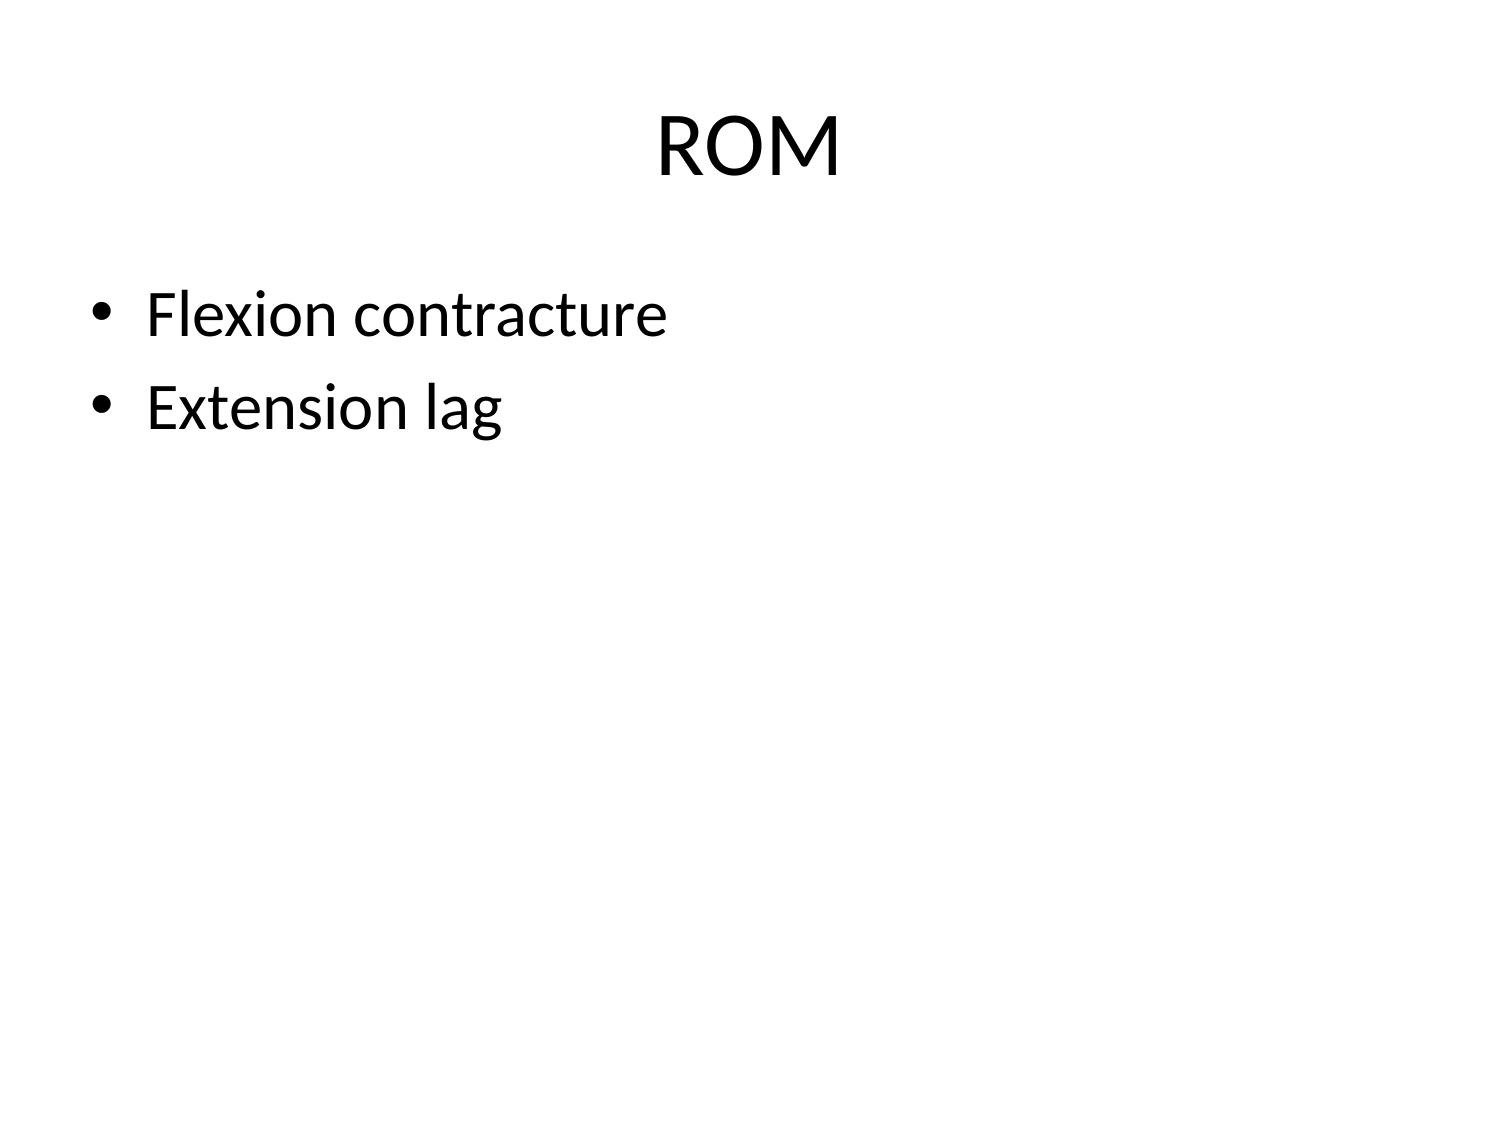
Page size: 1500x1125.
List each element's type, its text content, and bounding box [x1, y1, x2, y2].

title ROM [75, 45, 1425, 233]
list Flexion contracture Extension lag [75, 262, 1425, 1005]
